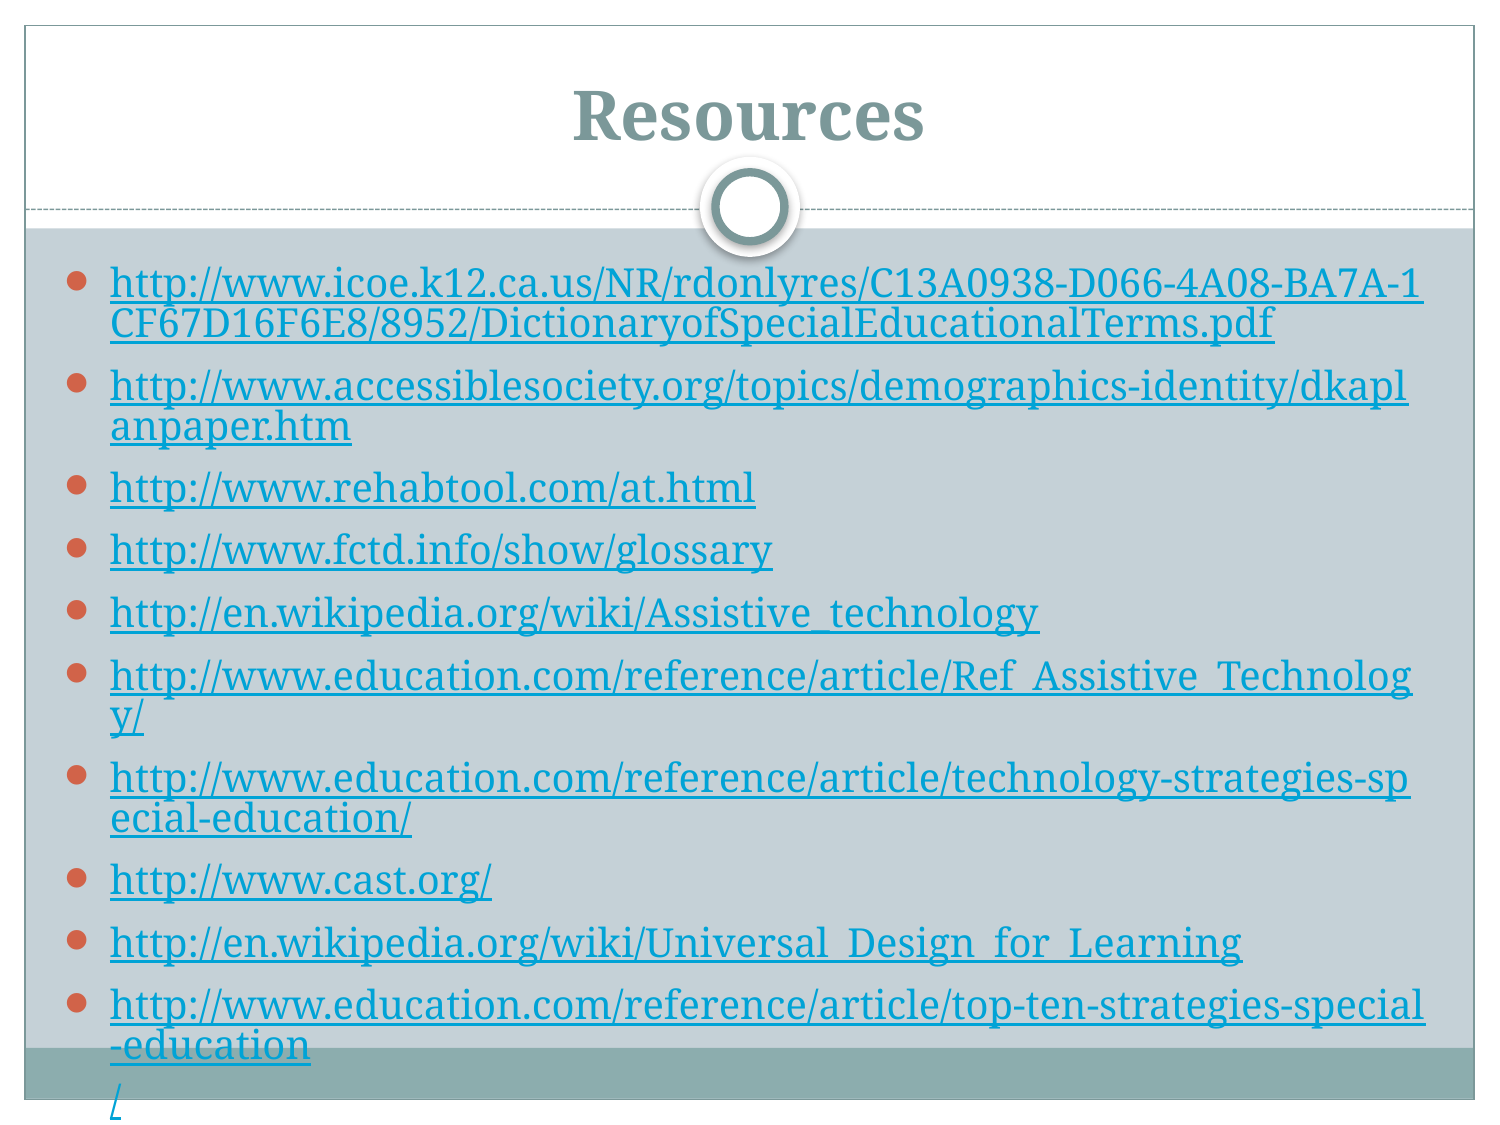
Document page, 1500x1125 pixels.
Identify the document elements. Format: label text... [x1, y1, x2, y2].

list http://www.icoe.k12.ca.us/NR/rdonlyres/C13A0938-D066-4A08-BA7A-1CF67D16F6E8/8952/DictionaryofSpecialEducationalTerms.pdf http://www.accessiblesociety.org/topics/demographics-identity/dkaplanpaper.htm http://www.rehabtool.com/at.html http://www.fctd.info/show/glossary http://en.wikipedia.org/wiki/Assistive_technology http://www.education.com/reference/article/Ref_Assistive_Technology/ http://www.education.com/reference/article/technology-strategies-special-education/ http://www.cast.org/ http://en.wikipedia.org/wiki/Universal_Design_for_Learning http://www.education.com/reference/article/top-ten-strategies-special-education/ http://k6educators.about.com/od/educationglossary/g/gnclb.htm [49, 250, 1445, 1001]
title Resources [49, 37, 1450, 162]
